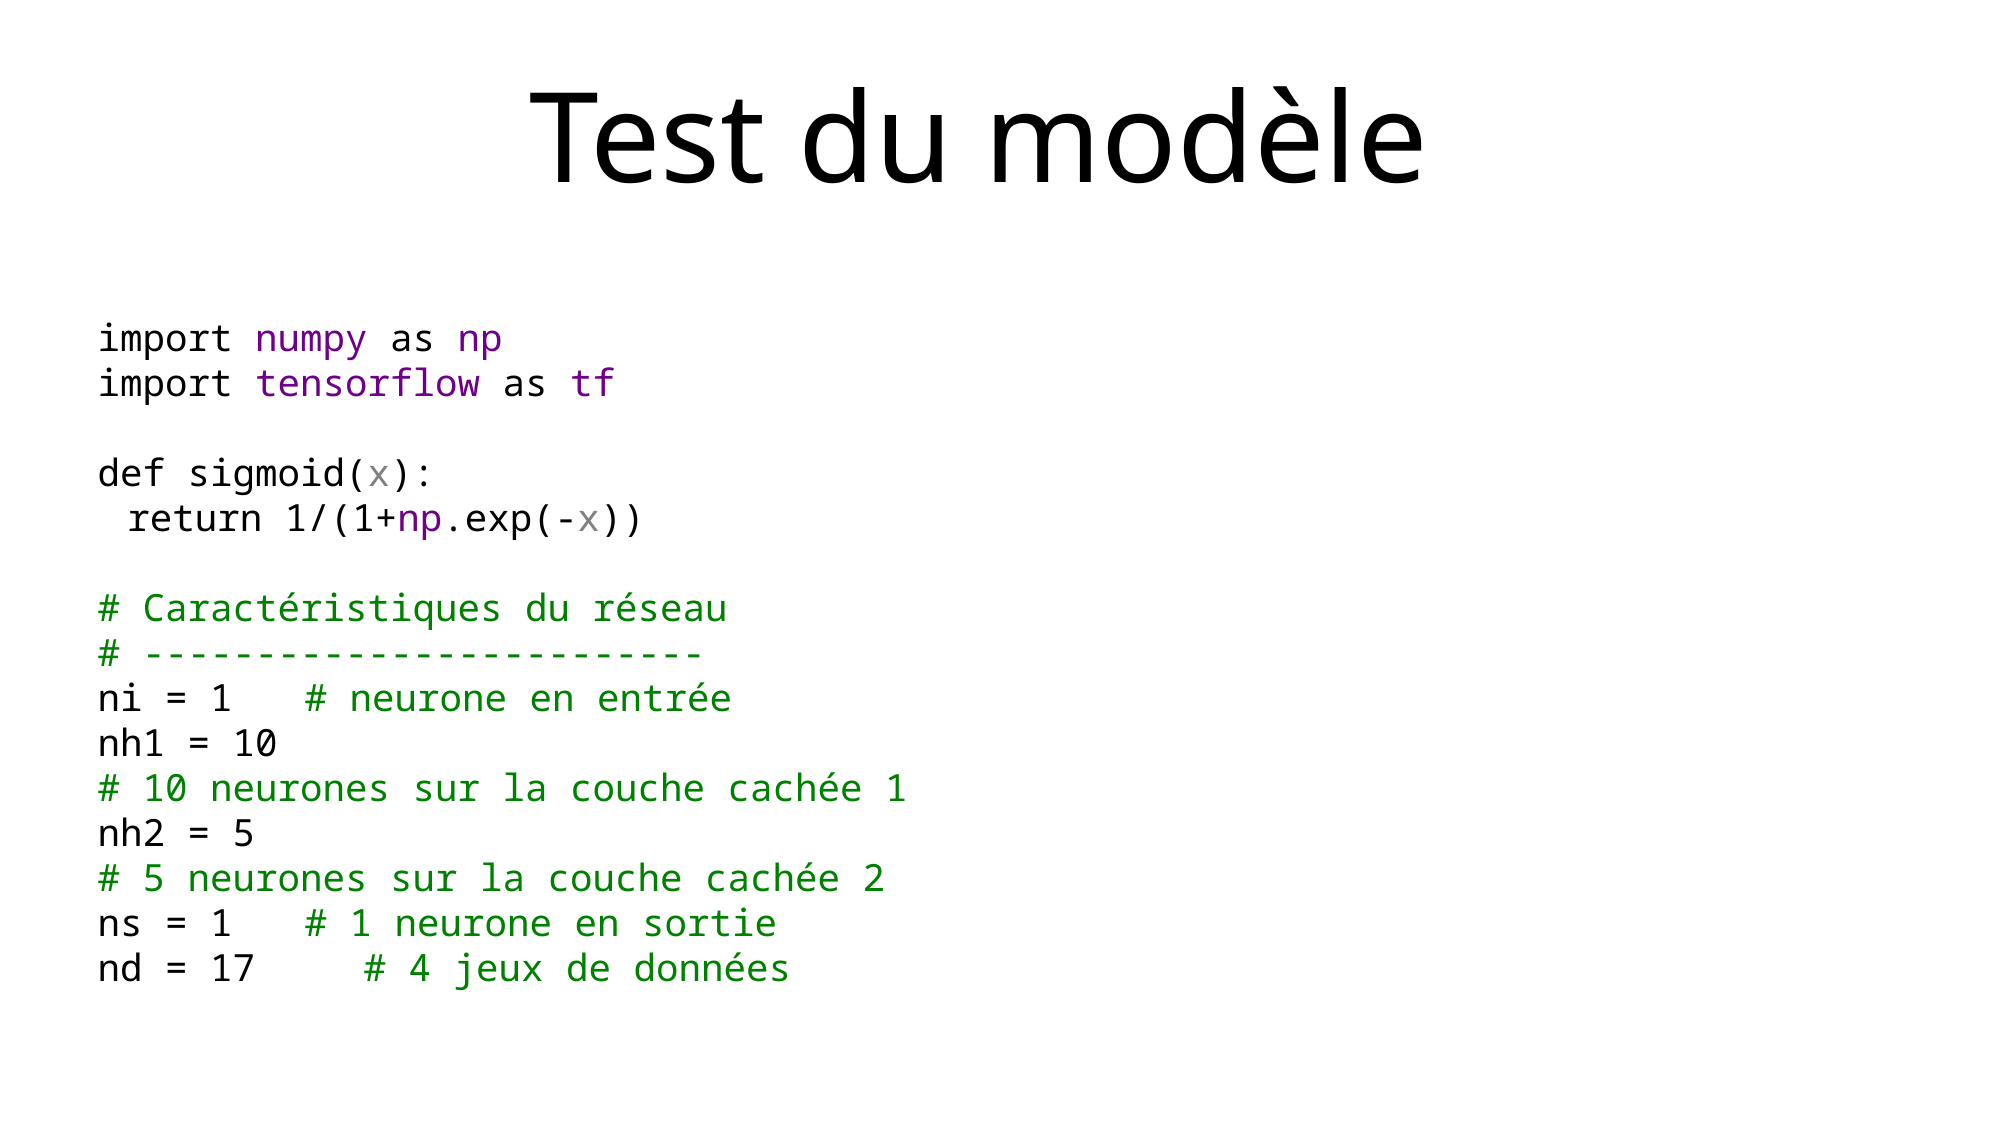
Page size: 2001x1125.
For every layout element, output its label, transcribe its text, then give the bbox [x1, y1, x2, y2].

text_box import numpy as np import tensorflow as tf def sigmoid(x): return 1/(1+np.exp(-x)) # Caractéristiques du réseau # ------------------------- ni = 1 # neurone en entrée nh1 = 10 # 10 neurones sur la couche cachée 1 nh2 = 5 # 5 neurones sur la couche cachée 2 ns = 1 # 1 neurone en sortie nd = 17 # 4 jeux de données [83, 306, 1083, 1042]
text_box Test du modèle [116, 0, 1842, 218]
